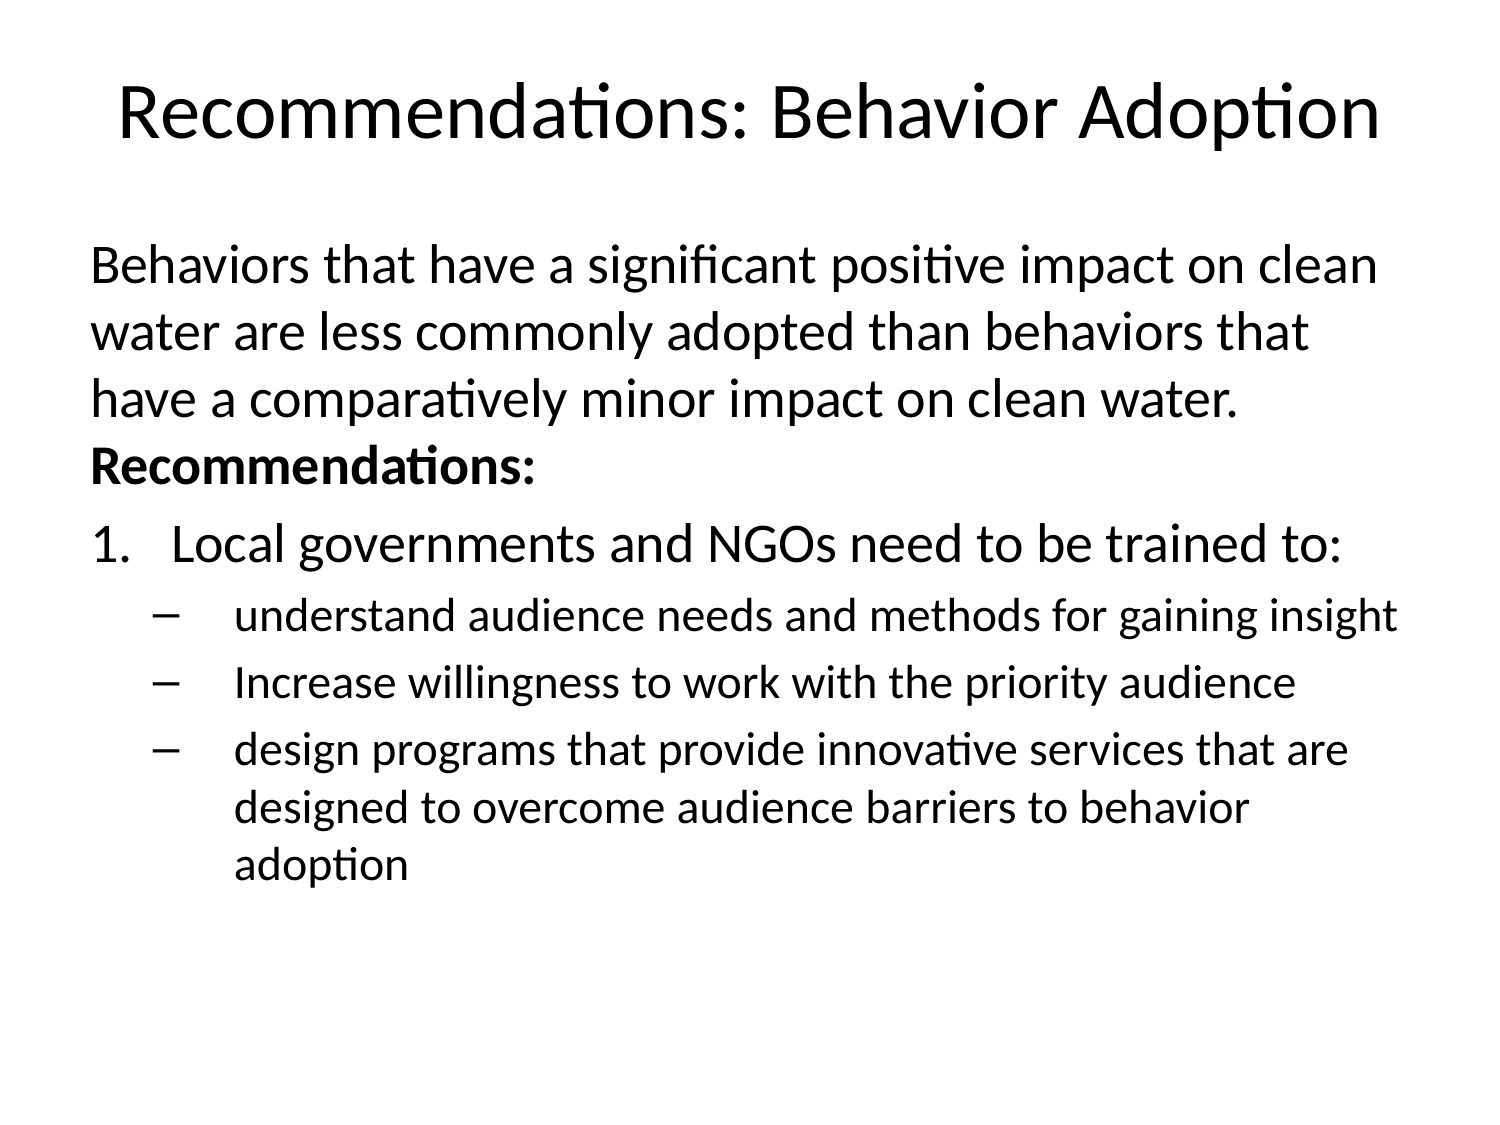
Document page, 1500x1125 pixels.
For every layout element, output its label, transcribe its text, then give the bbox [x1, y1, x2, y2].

list Behaviors that have a significant positive impact on clean water are less commonly adopted than behaviors that have a comparatively minor impact on clean water. Recommendations: Local governments and NGOs need to be trained to: understand audience needs and methods for gaining insight Increase willingness to work with the priority audience design programs that provide innovative services that are designed to overcome audience barriers to behavior adoption [75, 220, 1425, 963]
title Recommendations: Behavior Adoption [24, 12, 1475, 200]
